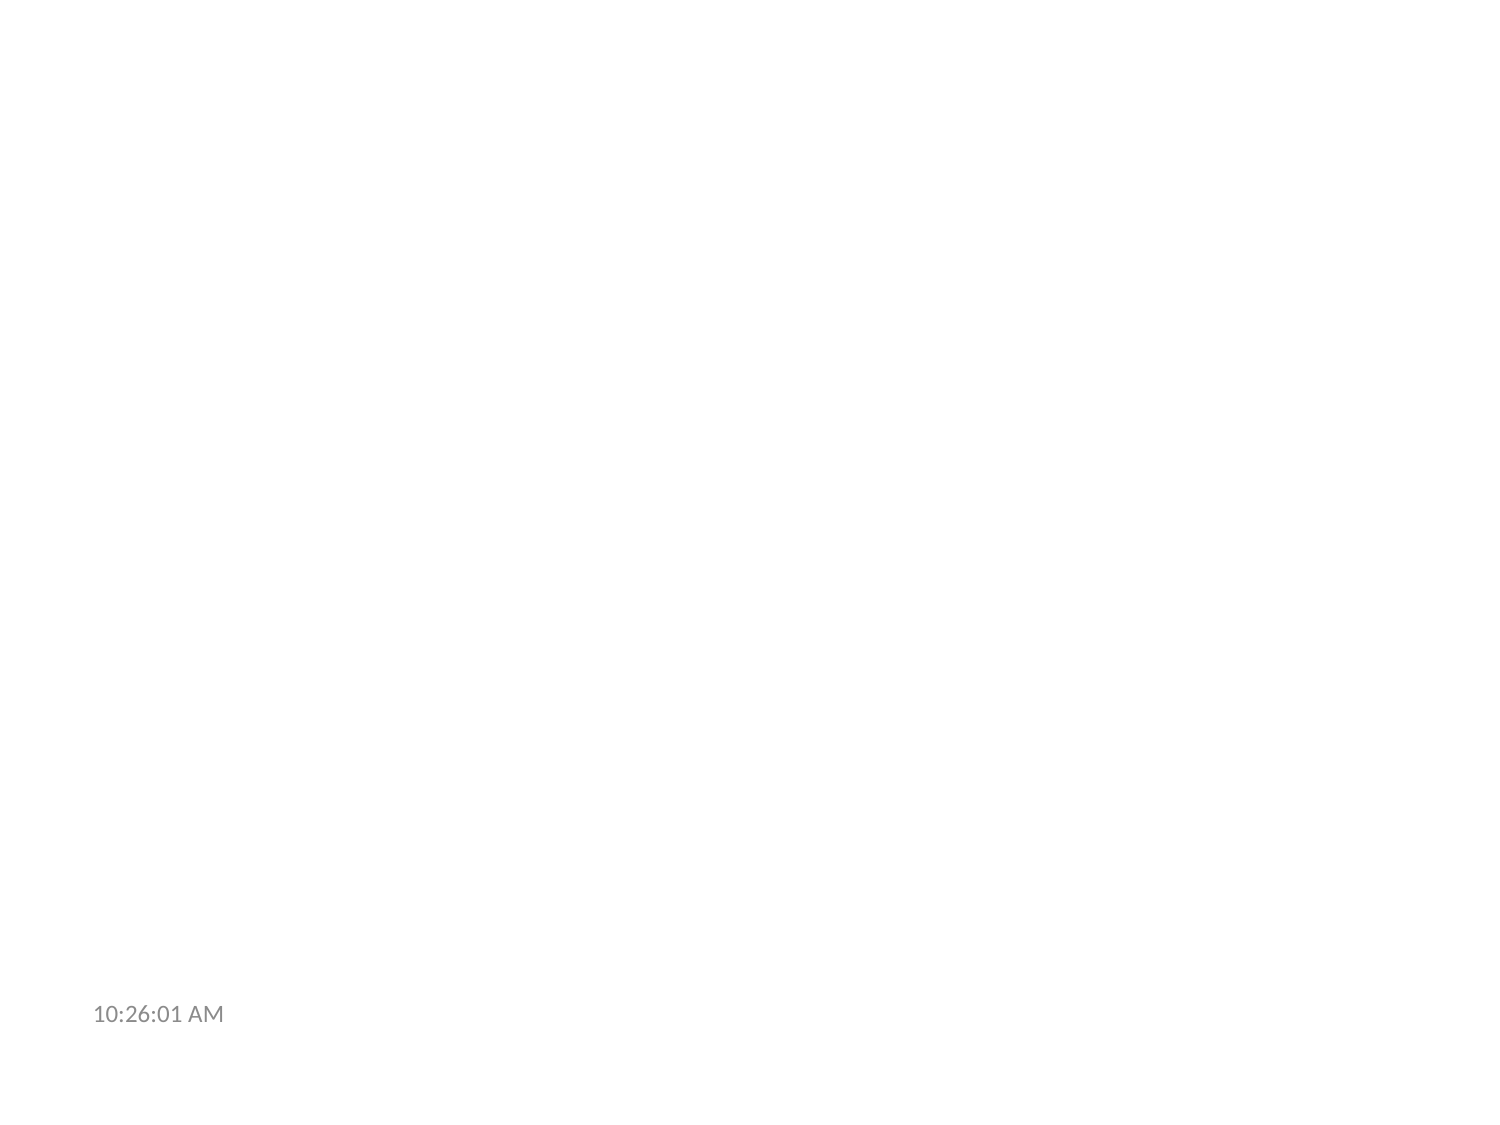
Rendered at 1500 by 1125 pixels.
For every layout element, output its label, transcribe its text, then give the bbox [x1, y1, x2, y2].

text_box 3:35:09 PM [77, 982, 428, 1043]
